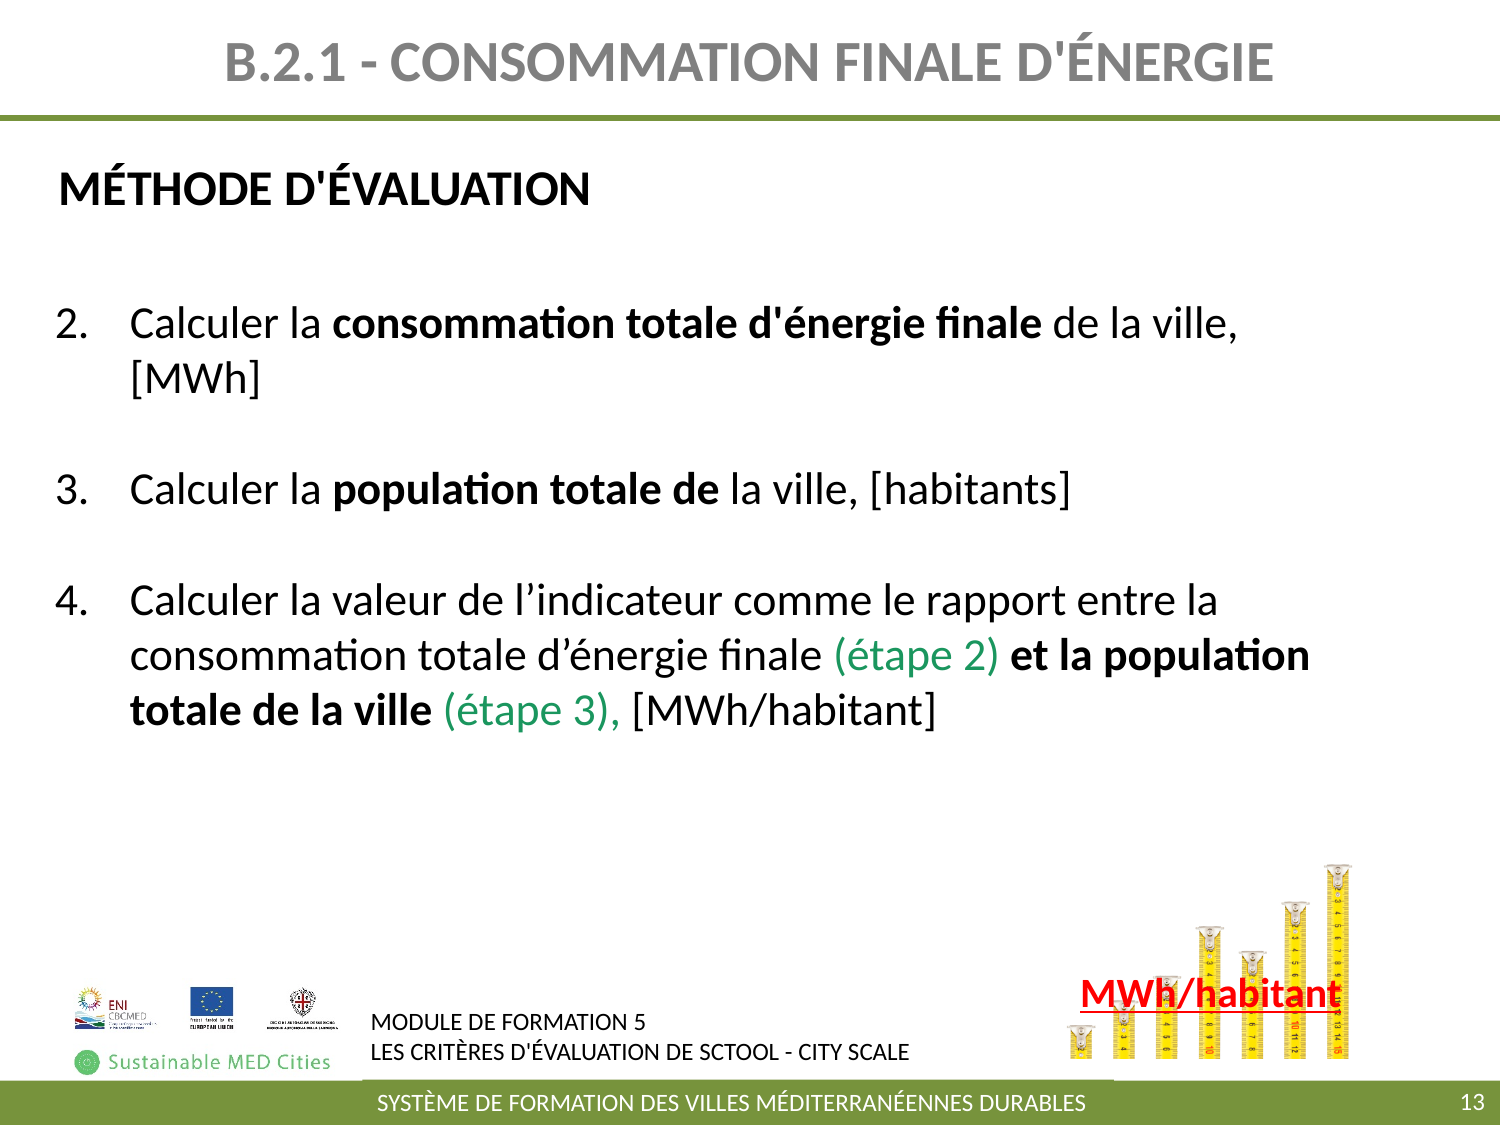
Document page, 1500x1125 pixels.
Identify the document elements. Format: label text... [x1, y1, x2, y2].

title B.2.1 - CONSOMMATION FINALE D'ÉNERGIE [0, 0, 1500, 117]
text_box MÉTHODE D'ÉVALUATION [43, 147, 1331, 235]
text_box SYSTÈME DE FORMATION DES VILLES MÉDITERRANÉENNES DURABLES [362, 1079, 1114, 1125]
slide_number 13 [1149, 1078, 1500, 1123]
picture [62, 978, 356, 1080]
picture [1056, 858, 1360, 1060]
text_box Calculer la consommation totale d'énergie finale de la ville, [MWh] Calculer la population totale de la ville, [habitants] Calculer la valeur de l’indicateur comme le rapport entre la consommation totale d’énergie finale (étape 2) et la population totale de la ville (étape 3), [MWh/habitant] [39, 200, 1375, 474]
